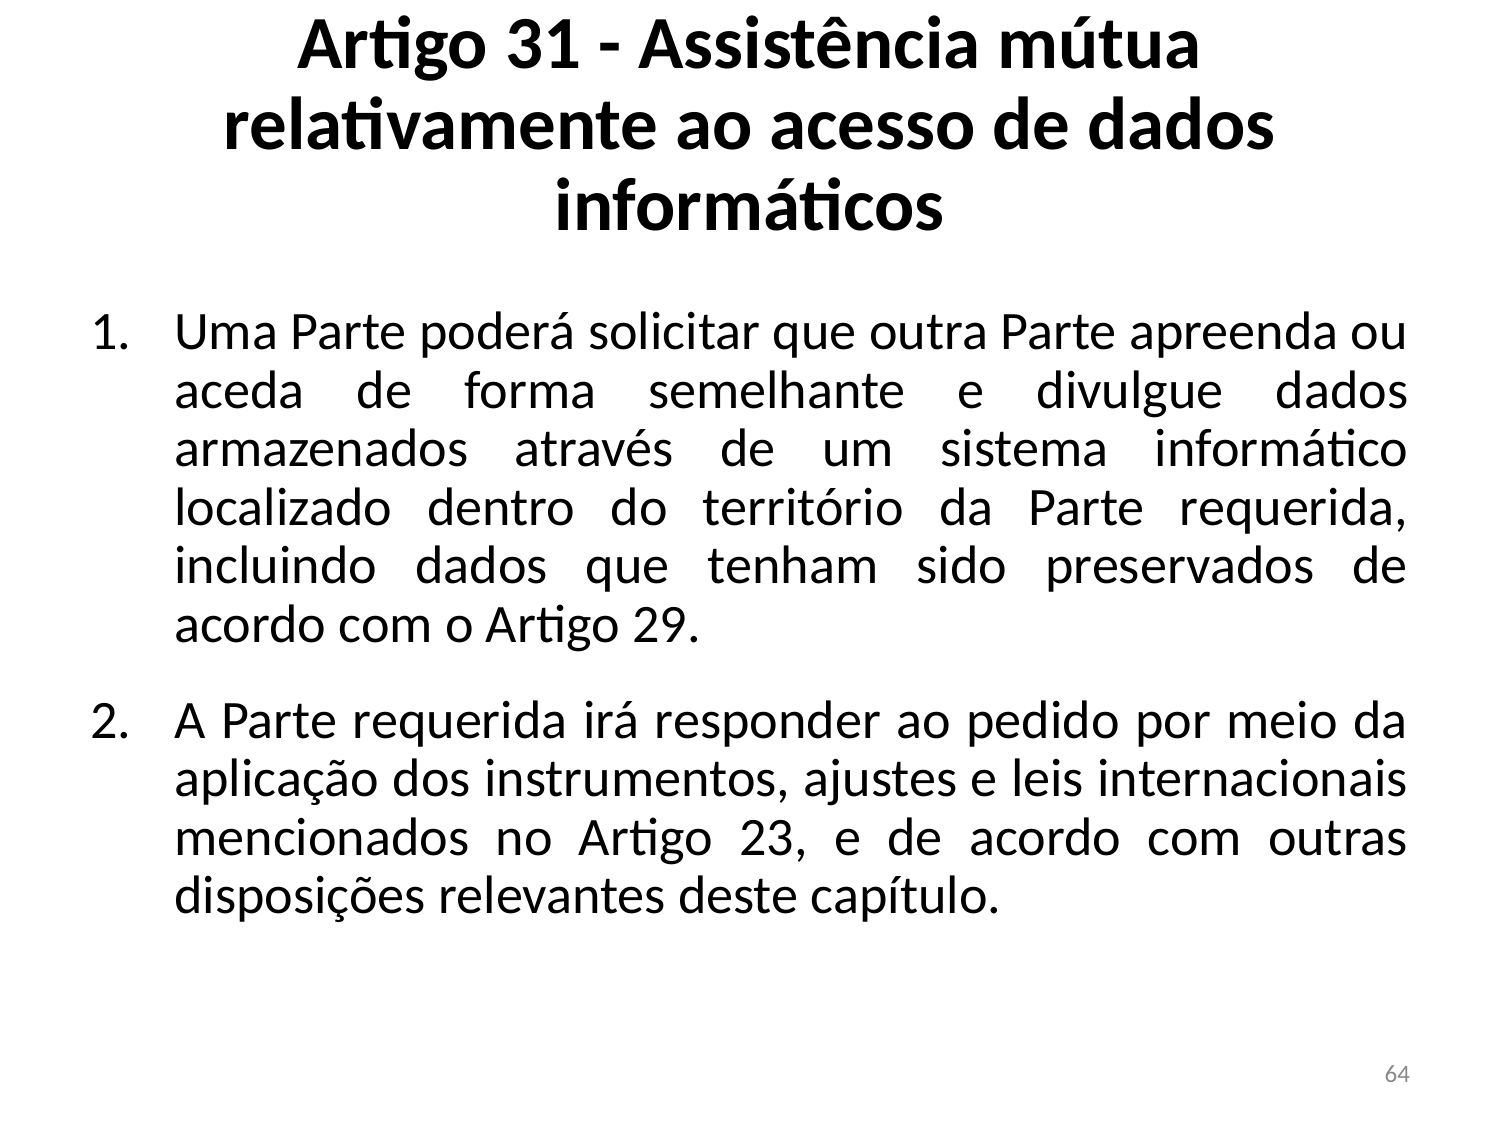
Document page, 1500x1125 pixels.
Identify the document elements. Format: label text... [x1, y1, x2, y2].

title Artigo 31 - Assistência mútua relativamente ao acesso de dados informáticos [75, 45, 1425, 206]
slide_number 64 [1074, 1042, 1425, 1103]
list Uma Parte poderá solicitar que outra Parte apreenda ou aceda de forma semelhante e divulgue dados armazenados através de um sistema informático localizado dentro do território da Parte requerida, incluindo dados que tenham sido preservados de acordo com o Artigo 29. A Parte requerida irá responder ao pedido por meio da aplicação dos instrumentos, ajustes e leis internacionais mencionados no Artigo 23, e de acordo com outras disposições relevantes deste capítulo. [75, 295, 1425, 1016]
